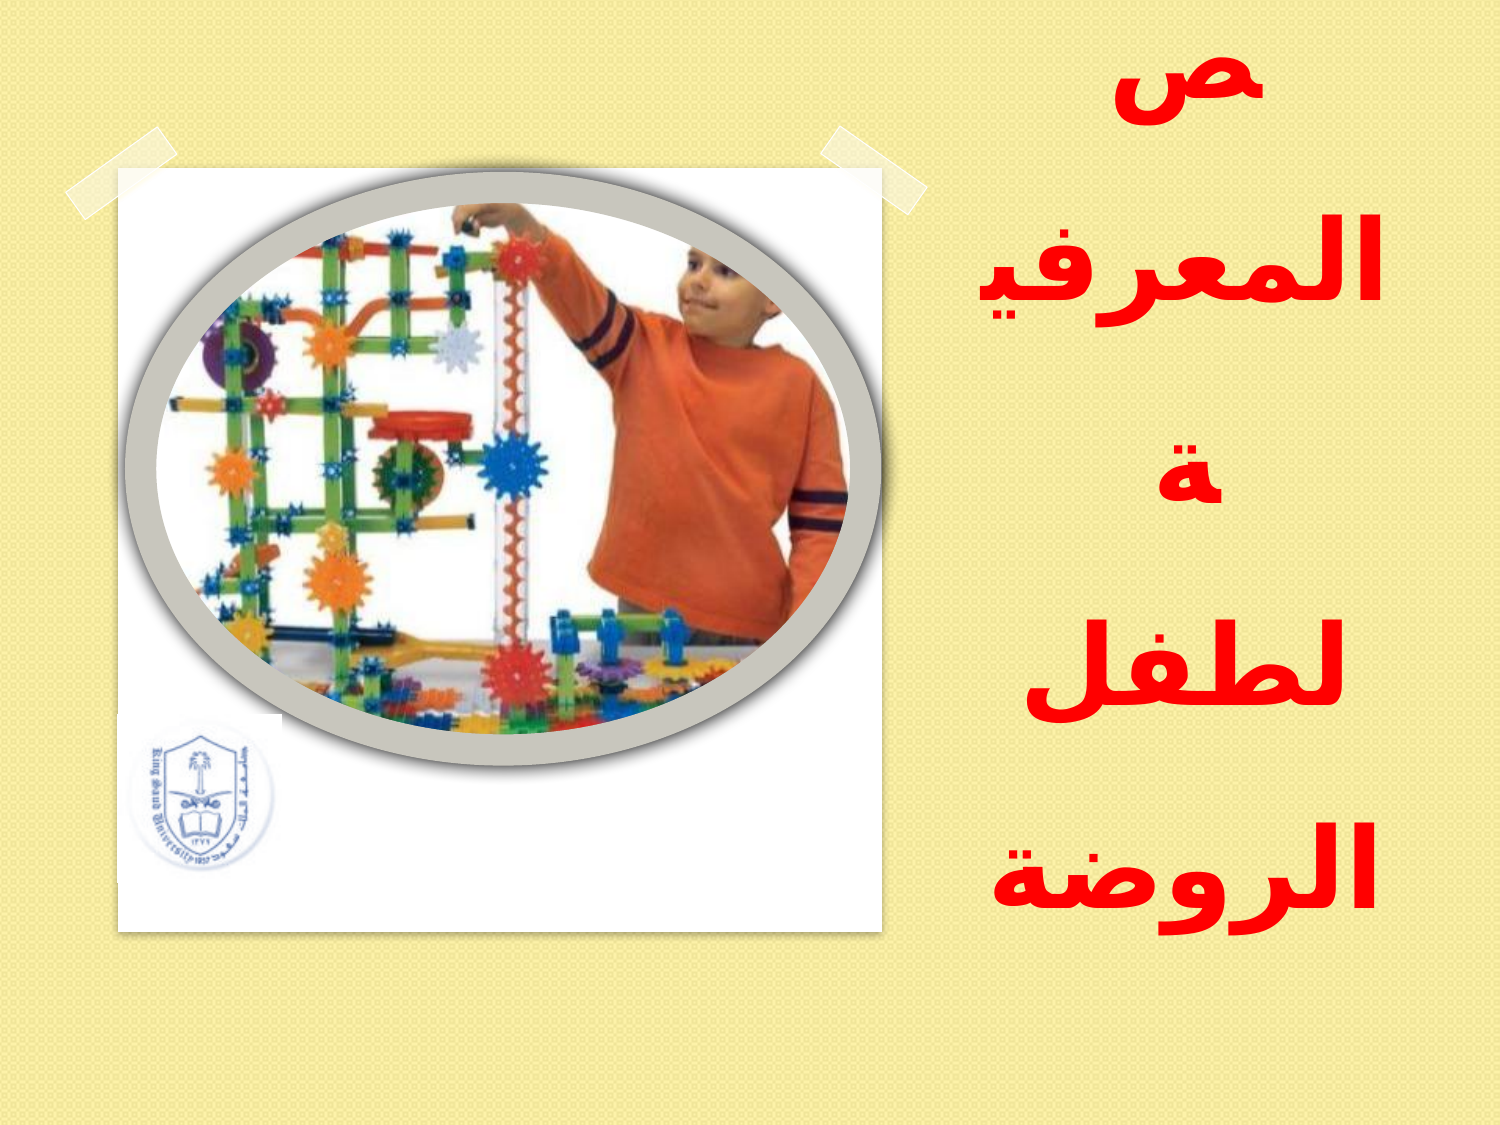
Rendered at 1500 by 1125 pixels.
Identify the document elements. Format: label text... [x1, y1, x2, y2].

picture [116, 187, 866, 883]
title الخصائص المعرفية لطفل الروضة [960, 199, 1411, 939]
